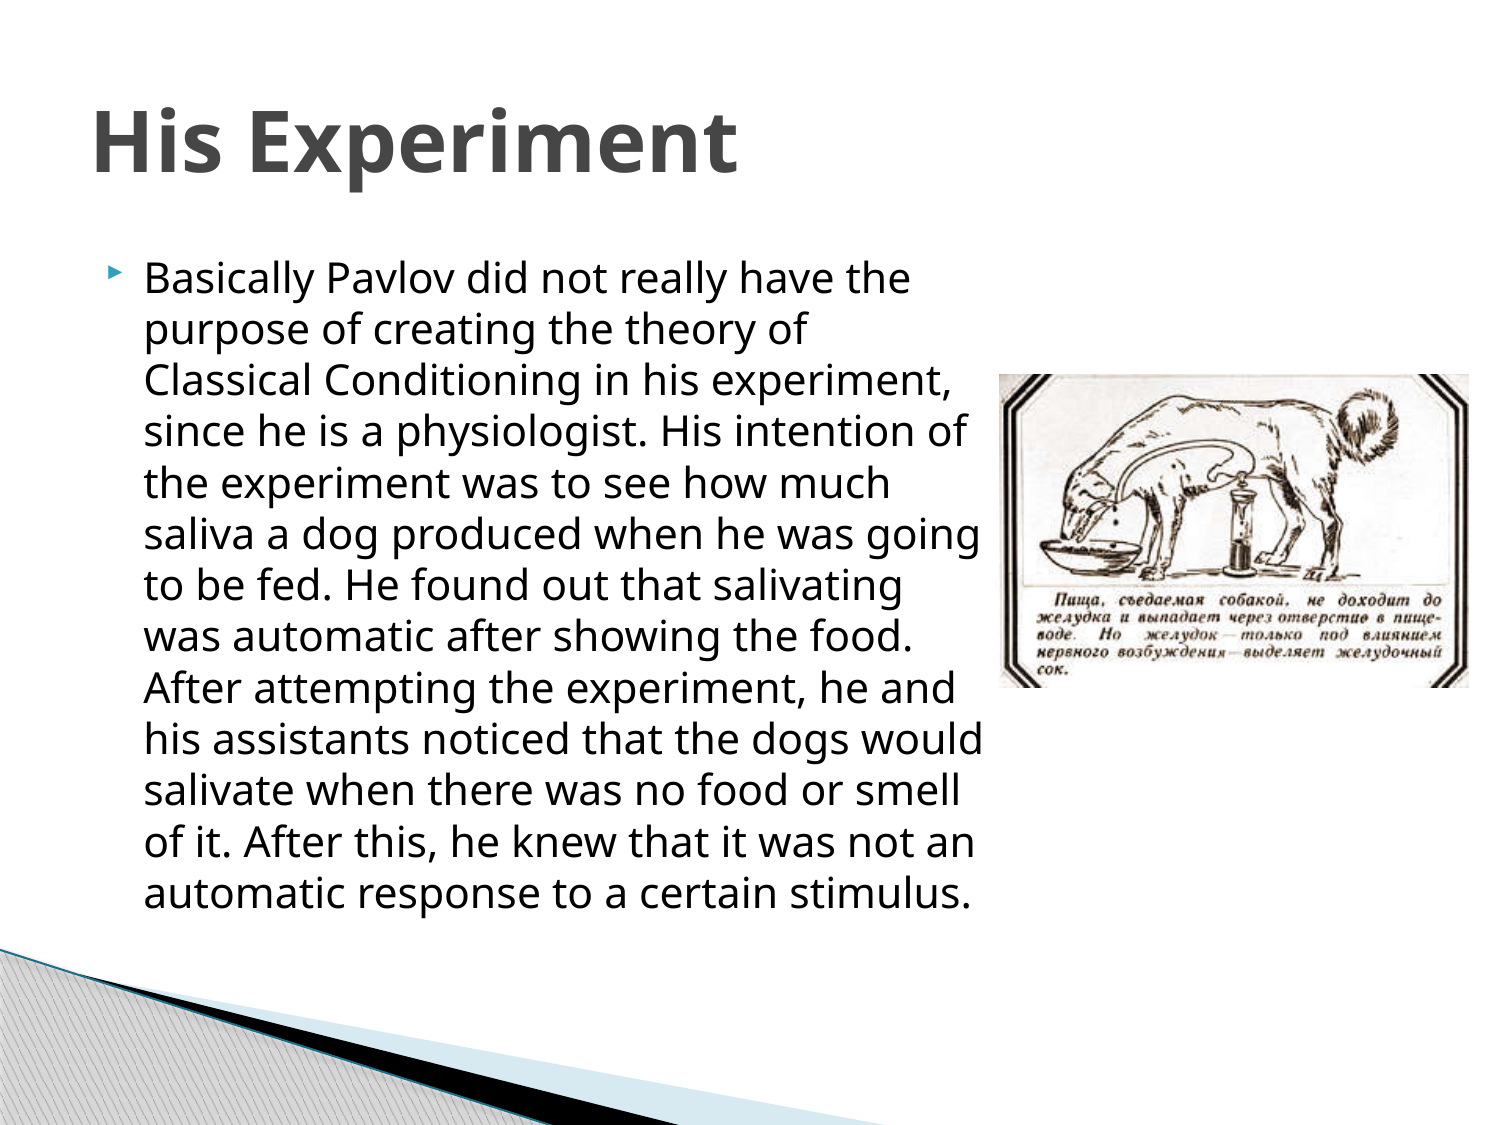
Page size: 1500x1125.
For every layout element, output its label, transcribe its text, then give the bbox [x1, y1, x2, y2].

picture [999, 374, 1469, 688]
title His Experiment [75, 45, 1425, 233]
list Basically Pavlov did not really have the purpose of creating the theory of Classical Conditioning in his experiment, since he is a physiologist. His intention of the experiment was to see how much saliva a dog produced when he was going to be fed. He found out that salivating was automatic after showing the food. After attempting the experiment, he and his assistants noticed that the dogs would salivate when there was no food or smell of it. After this, he knew that it was not an automatic response to a certain stimulus. [75, 243, 1000, 1000]
